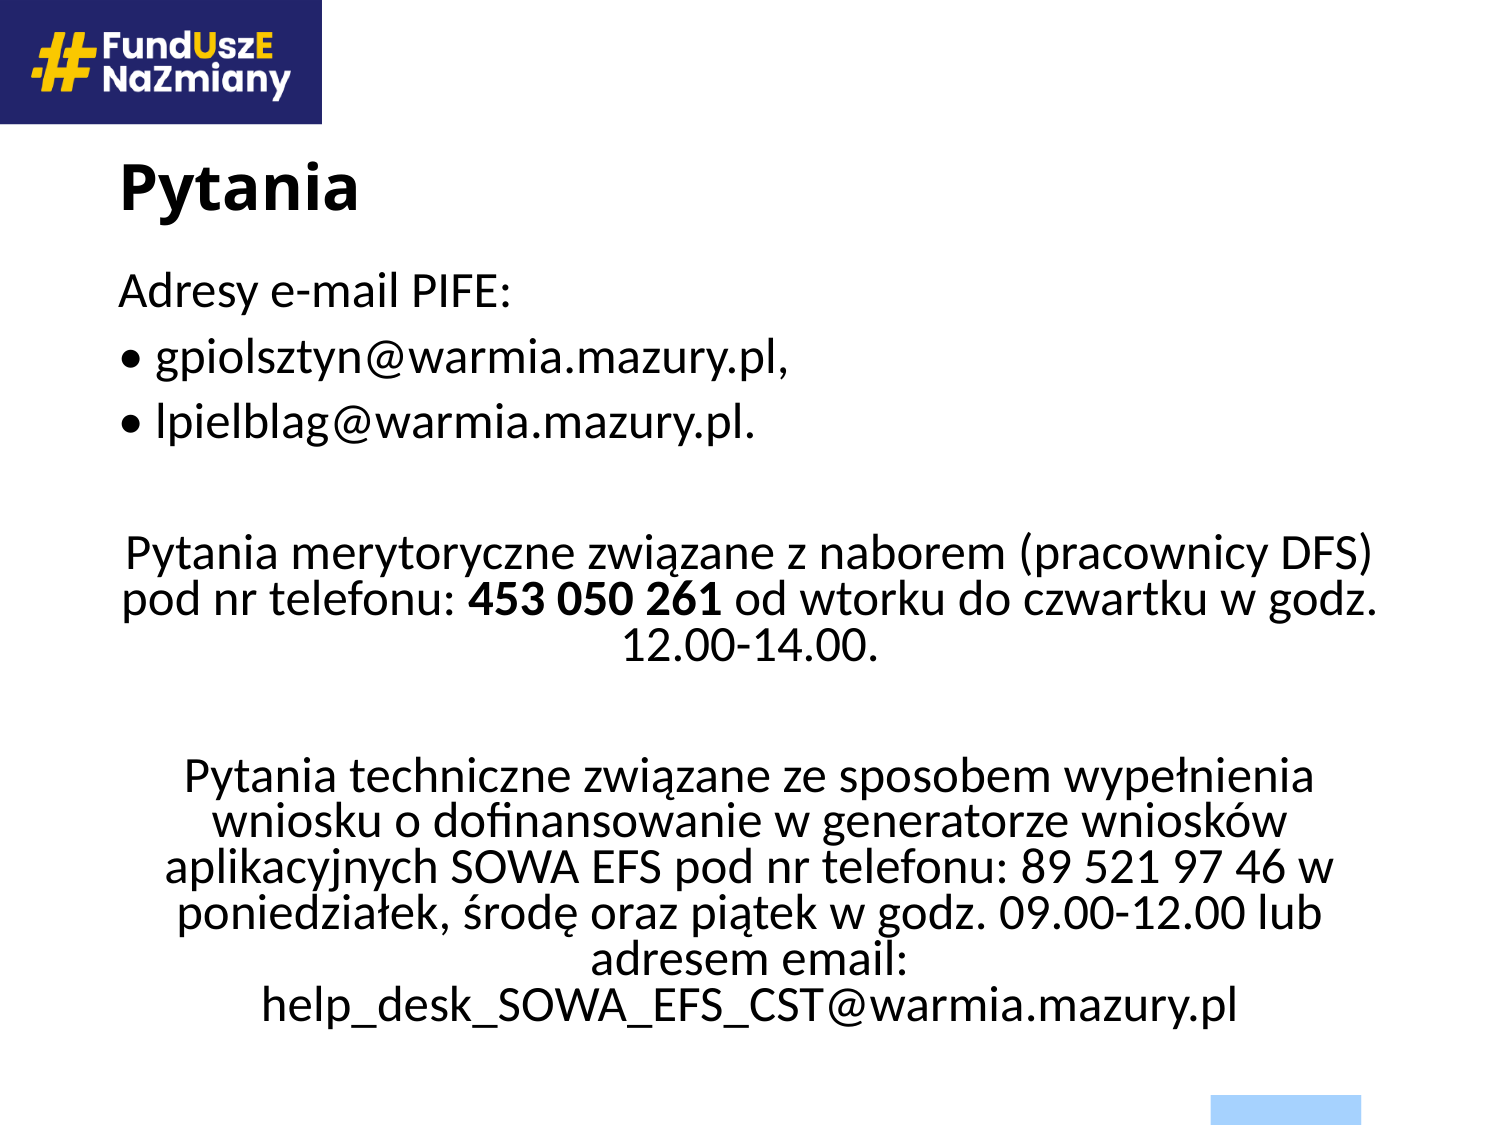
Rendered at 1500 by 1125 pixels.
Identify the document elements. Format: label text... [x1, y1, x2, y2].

title Pytania [103, 139, 1397, 234]
picture [0, 0, 1500, 1125]
list Adresy e-mail PIFE: • gpiolsztyn@warmia.mazury.pl, • lpielblag@warmia.mazury.pl. Pytania merytoryczne związane z naborem (pracownicy DFS) pod nr telefonu: 453 050 261 od wtorku do czwartku w godz. 12.00-14.00. Pytania techniczne związane ze sposobem wypełnienia wniosku o dofinansowanie w generatorze wniosków aplikacyjnych SOWA EFS pod nr telefonu: 89 521 97 46 w poniedziałek, środę oraz piątek w godz. 09.00-12.00 lub adresem email: help_desk_SOWA_EFS_CST@warmia.mazury.pl [103, 263, 1397, 1048]
